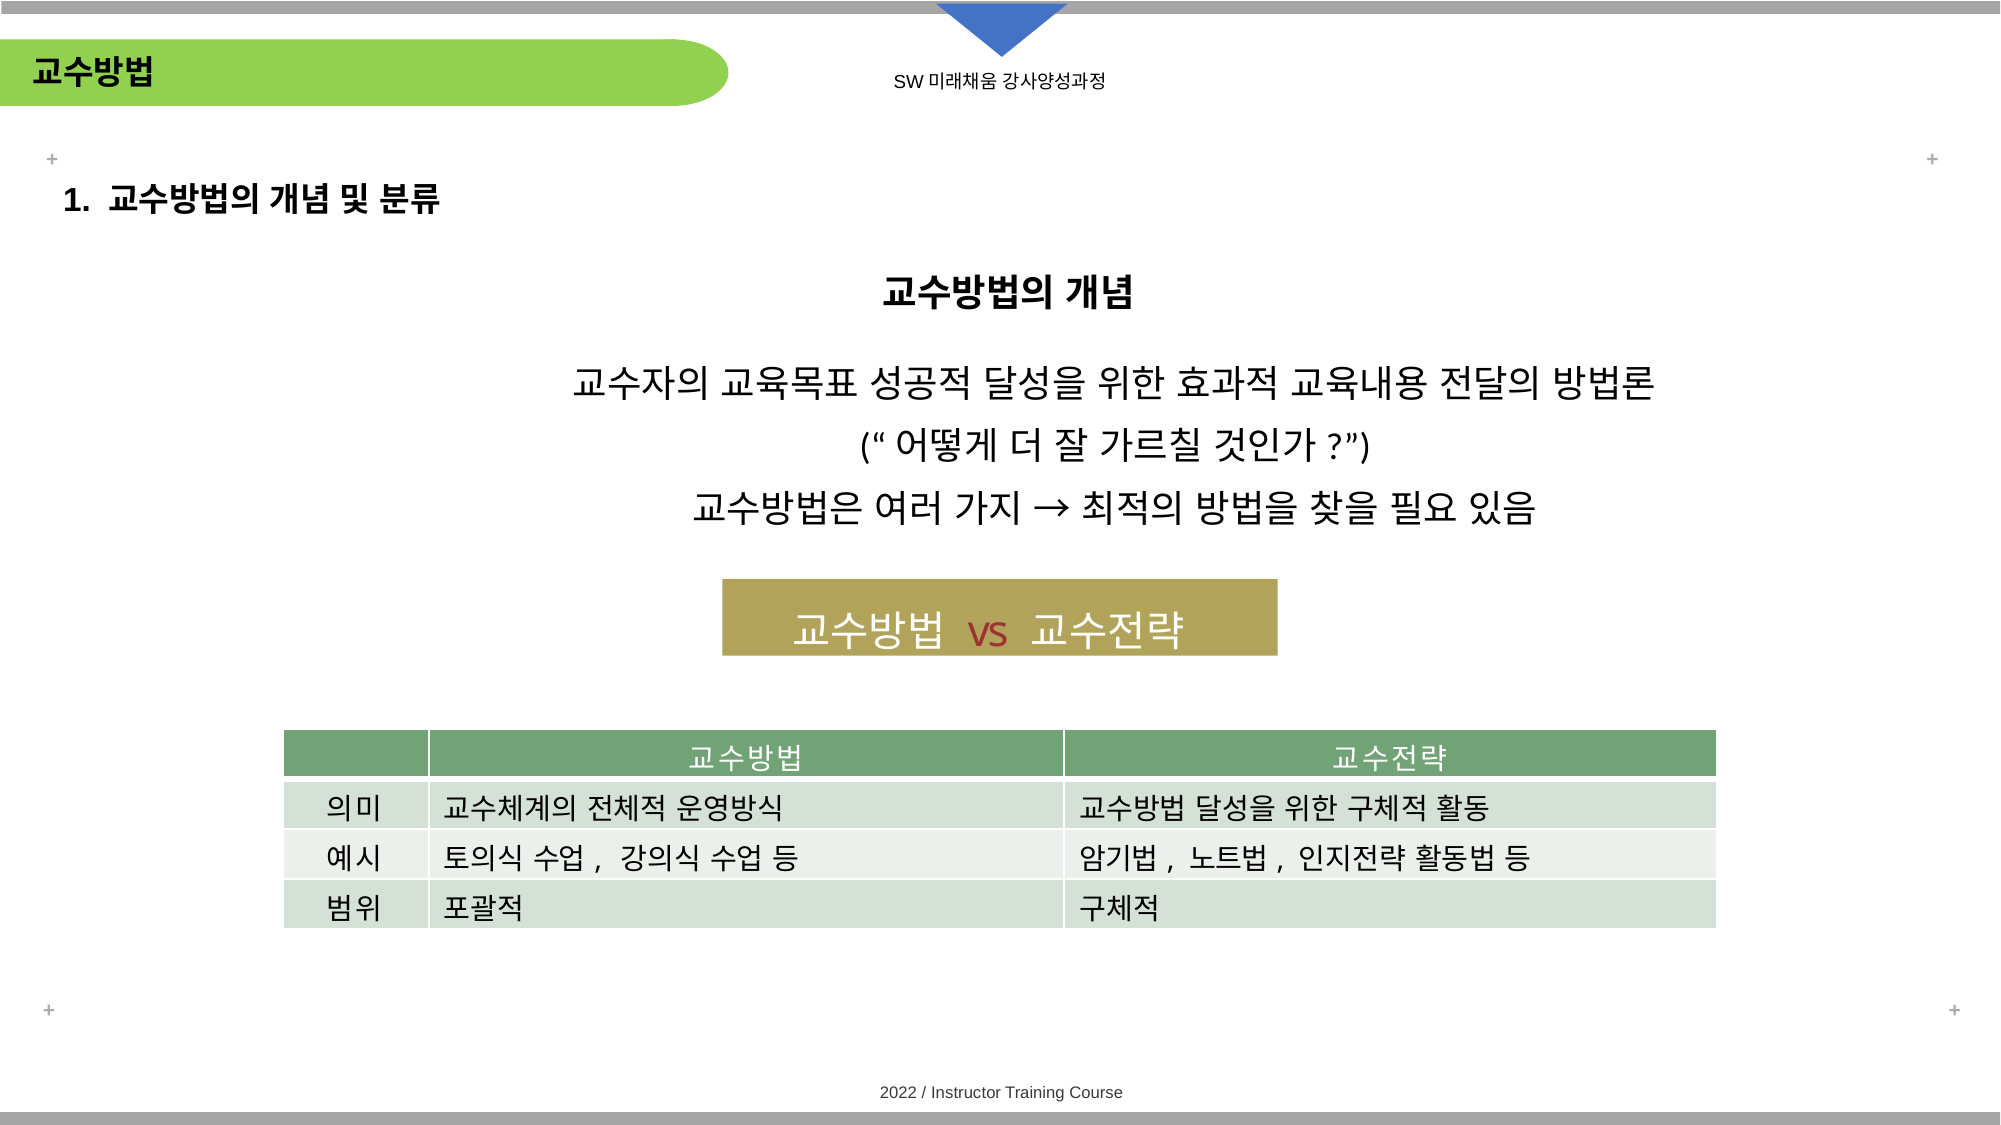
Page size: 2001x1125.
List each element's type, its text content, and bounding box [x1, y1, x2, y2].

table_cell 예시 [284, 830, 428, 878]
table_cell 토의식 수업, 강의식 수업 등 [430, 830, 1063, 878]
table_cell 의미 [284, 782, 428, 828]
table_header 교수방법 [430, 730, 1063, 776]
table_cell 범위 [284, 880, 428, 928]
table_cell 교수방법 달성을 위한 구체적 활동 [1065, 782, 1716, 828]
text_box 교수방법 vs 교수전략 [722, 578, 1278, 656]
table_header 교수전략 [1065, 730, 1716, 776]
text_box 교수방법의 개념 교수자의 교육목표 성공적 달성을 위한 효과적 교육내용 전달의 방법론 (“어떻게 더 잘 가르칠 것인가?”) 교수방법은 여러 가지 → 최적의 방법을 찾을 필요 있음 [209, 267, 1807, 530]
table_cell 교수체계의 전체적 운영방식 [430, 782, 1063, 828]
table_header [284, 730, 428, 776]
table_cell 암기법, 노트법, 인지전략 활동법 등 [1065, 830, 1716, 878]
title 교수방법 [18, 41, 686, 107]
table_cell 구체적 [1065, 880, 1716, 928]
table_cell 포괄적 [430, 880, 1063, 928]
text_box 1. 교수방법의 개념 및 분류 [61, 176, 752, 219]
